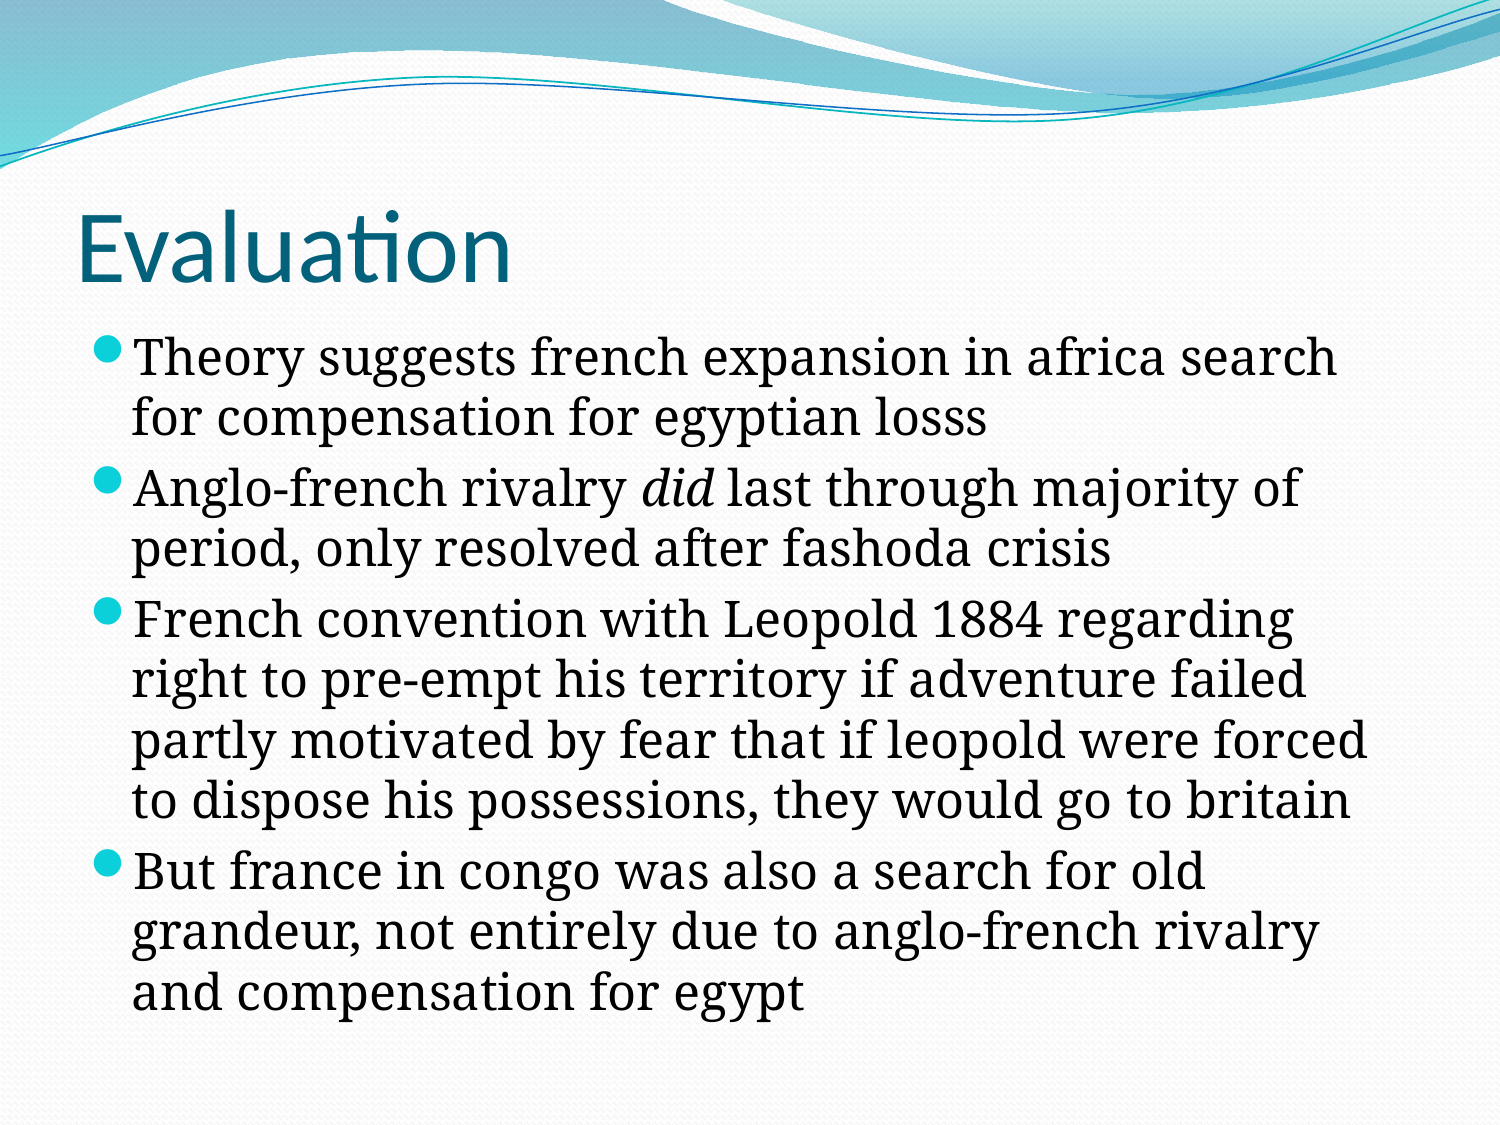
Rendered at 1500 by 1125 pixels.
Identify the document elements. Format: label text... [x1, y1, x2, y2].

title Evaluation [75, 115, 1425, 303]
list Theory suggests french expansion in africa search for compensation for egyptian losss Anglo-french rivalry did last through majority of period, only resolved after fashoda crisis French convention with Leopold 1884 regarding right to pre-empt his territory if adventure failed partly motivated by fear that if leopold were forced to dispose his possessions, they would go to britain But france in congo was also a search for old grandeur, not entirely due to anglo-french rivalry and compensation for egypt [75, 317, 1425, 1038]
